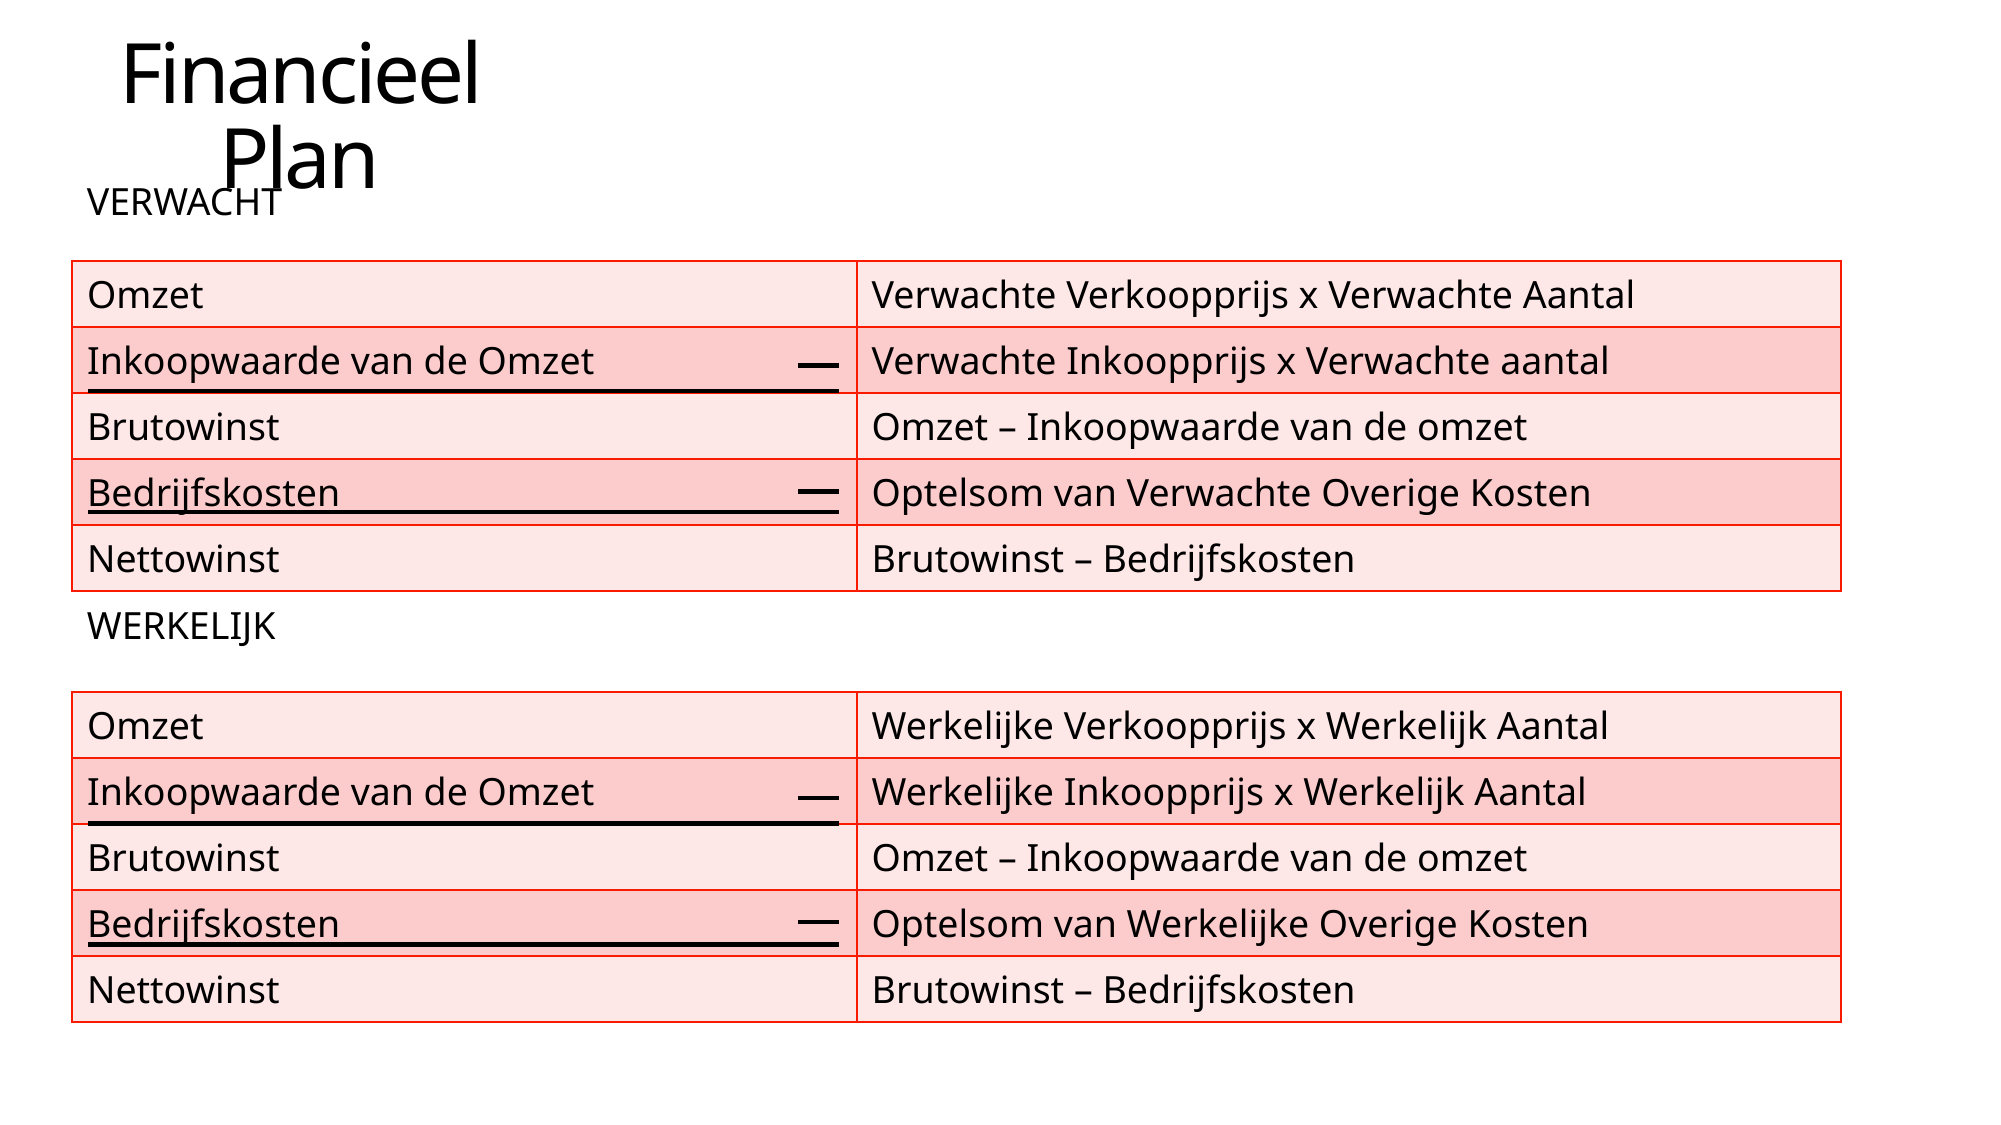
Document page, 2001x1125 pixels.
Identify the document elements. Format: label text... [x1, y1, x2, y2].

table_cell Nettowinst [73, 526, 856, 590]
table_cell Omzet – Inkoopwaarde van de omzet [858, 825, 1840, 889]
table_header Verwachte Verkoopprijs x Verwachte Aantal [858, 262, 1840, 326]
table_cell Verwachte Inkoopprijs x Verwachte aantal [858, 328, 1840, 392]
table_header Werkelijke Verkoopprijs x Werkelijk Aantal [858, 693, 1840, 757]
table_header Omzet [73, 693, 856, 757]
table_cell Brutowinst – Bedrijfskosten [858, 957, 1840, 1021]
table_cell Bedrijfskosten [73, 460, 856, 524]
table_cell Inkoopwaarde van de Omzet [73, 328, 856, 392]
title Financieel Plan [12, 20, 587, 221]
table_cell Optelsom van Verwachte Overige Kosten [858, 460, 1840, 524]
table_cell Nettowinst [73, 957, 856, 1021]
table_cell Optelsom van Werkelijke Overige Kosten [858, 891, 1840, 955]
table_cell Werkelijke Inkoopprijs x Werkelijk Aantal [858, 759, 1840, 823]
table_header Omzet [73, 262, 856, 326]
table_cell Brutowinst [73, 394, 856, 458]
table_cell Inkoopwaarde van de Omzet [73, 759, 856, 823]
text_box VERWACHT [72, 170, 1305, 231]
table_cell Brutowinst – Bedrijfskosten [858, 526, 1840, 590]
table_cell Omzet – Inkoopwaarde van de omzet [858, 394, 1840, 458]
table_cell Bedrijfskosten [73, 891, 856, 955]
table_cell Brutowinst [73, 825, 856, 889]
text_box WERKELIJK [72, 594, 1305, 655]
